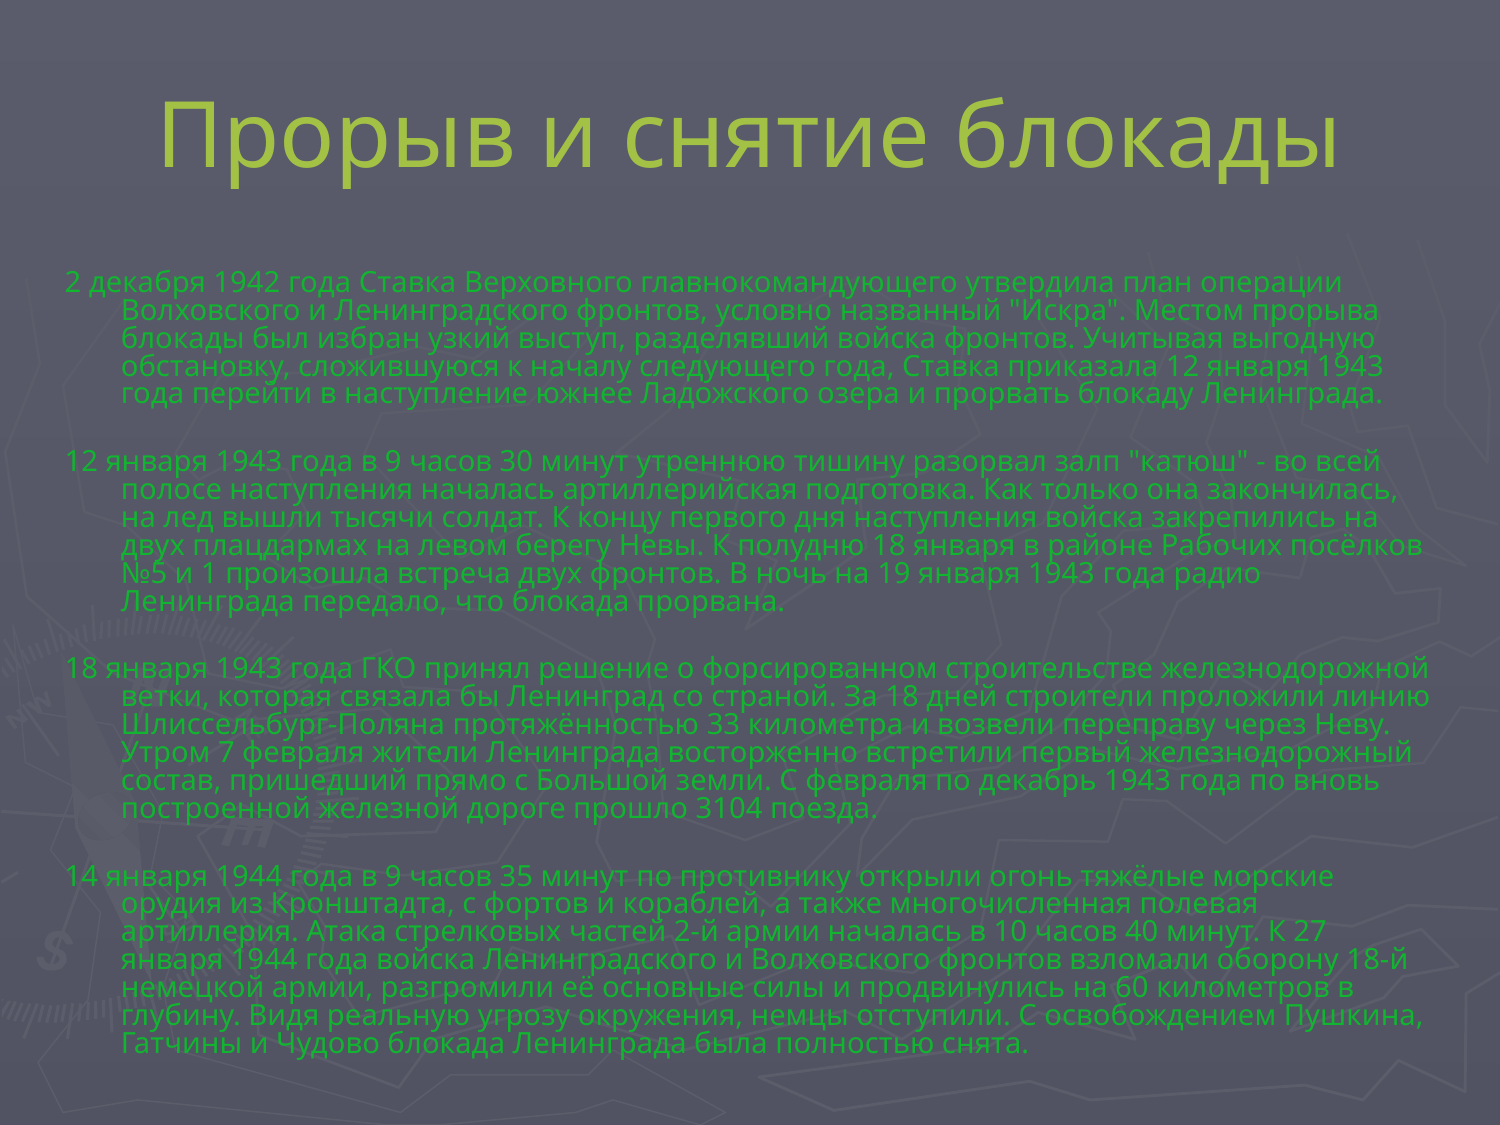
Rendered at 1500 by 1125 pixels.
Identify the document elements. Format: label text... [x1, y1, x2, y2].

title Прорыв и снятие блокады [49, 37, 1451, 226]
list 2 декабря 1942 года Ставка Верховного главнокомандующего утвердила план операции Волховского и Ленинградского фронтов, условно названный "Искра". Местом прорыва блокады был избран узкий выступ, разделявший войска фронтов. Учитывая выгодную обстановку, сложившуюся к началу следующего года, Ставка приказала 12 января 1943 года перейти в наступление южнее Ладожского озера и прорвать блокаду Ленинграда. 12 января 1943 года в 9 часов 30 минут утреннюю тишину разорвал залп "катюш" - во всей полосе наступления началась артиллерийская подготовка. Как только она закончилась, на лед вышли тысячи солдат. К концу первого дня наступления войска закрепились на двух плацдармах на левом берегу Невы. К полудню 18 января в районе Рабочих посёлков №5 и 1 произошла встреча двух фронтов. В ночь на 19 января 1943 года радио Ленинграда передало, что блокада прорвана. 18 января 1943 года ГКО принял решение о форсированном строительстве железнодорожной ветки, которая связала бы Ленинград со страной. За 18 дней строители проложили линию Шлиссельбург-Поляна протяжённостью 33 километра и возвели переправу через Неву. Утром 7 февраля жители Ленинграда восторженно встретили первый железнодорожный состав, пришедший прямо с Большой земли. С февраля по декабрь 1943 года по вновь построенной железной дороге прошло 3104 поезда. 14 января 1944 года в 9 часов 35 минут по противнику открыли огонь тяжёлые морские орудия из Кронштадта, с фортов и кораблей, а также многочисленная полевая артиллерия. Атака стрелковых частей 2-й армии началась в 10 часов 40 минут. К 27 января 1944 года войска Ленинградского и Волховского фронтов взломали оборону 18-й немецкой армии, разгромили её основные силы и продвинулись на 60 километров в глубину. Видя реальную угрозу окружения, немцы отступили. С освобождением Пушкина, Гатчины и Чудово блокада Ленинграда была полностью снята. [49, 262, 1451, 1001]
